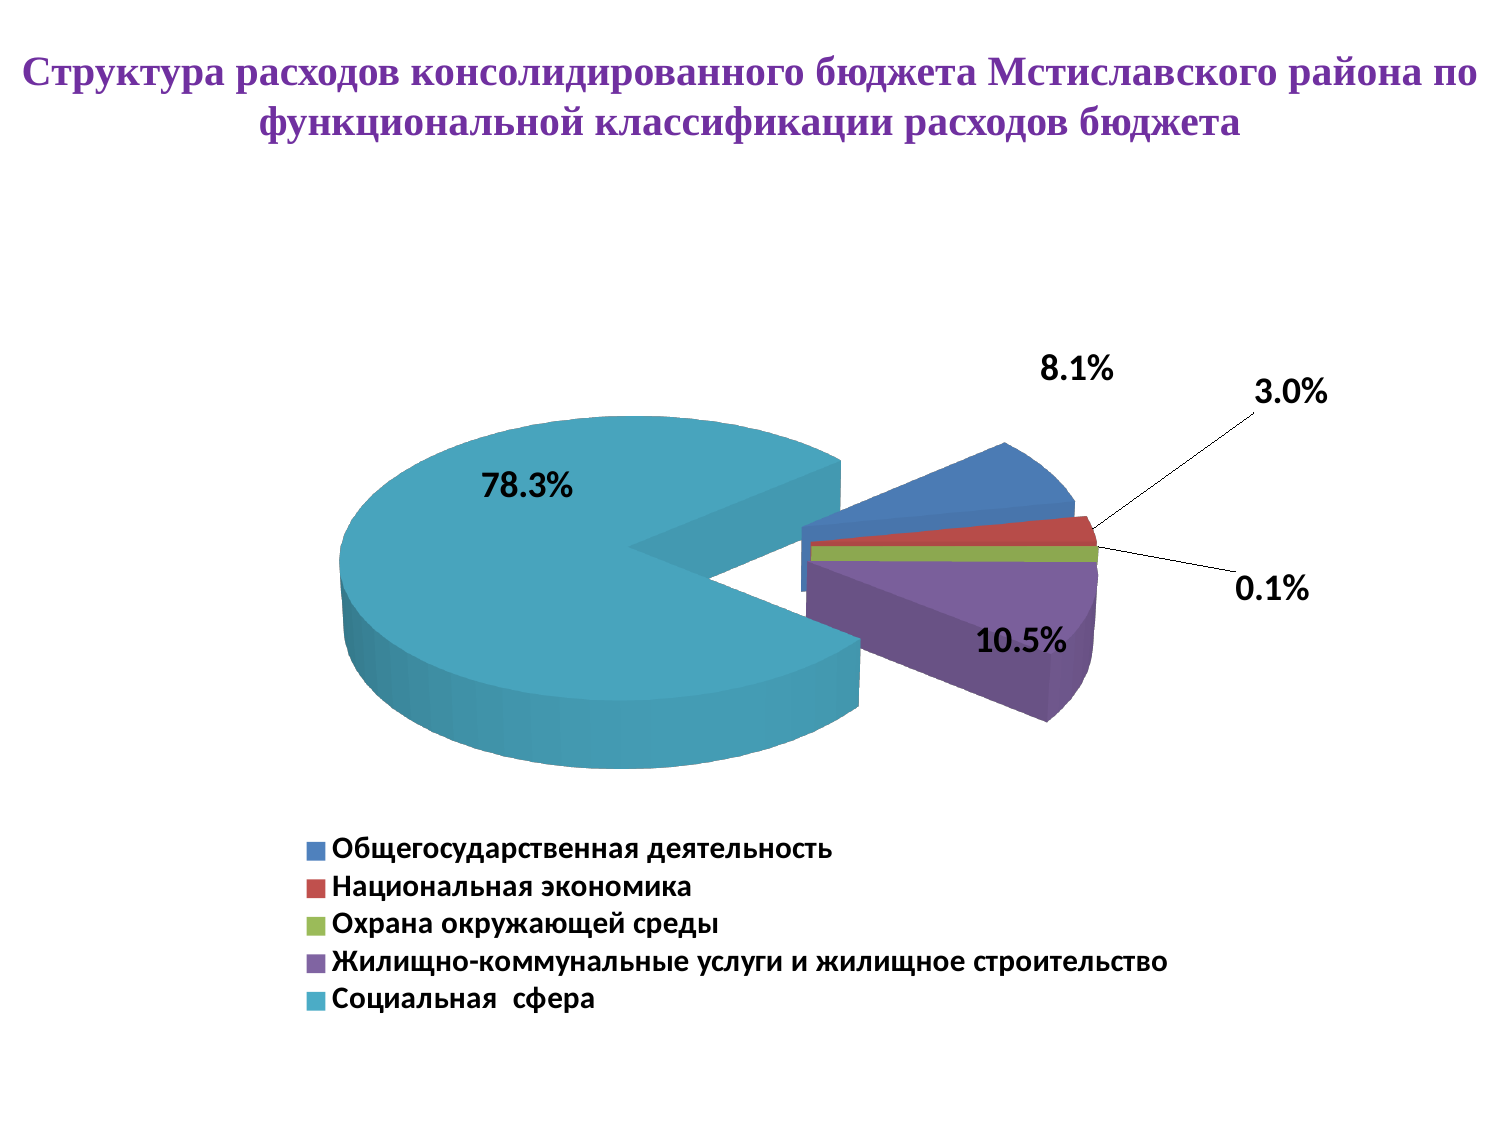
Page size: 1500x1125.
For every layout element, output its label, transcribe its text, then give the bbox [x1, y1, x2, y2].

chart [64, 219, 1412, 1024]
title Структура расходов консолидированного бюджета Мстиславского района по функциональной классификации расходов бюджета [0, 0, 1500, 188]
